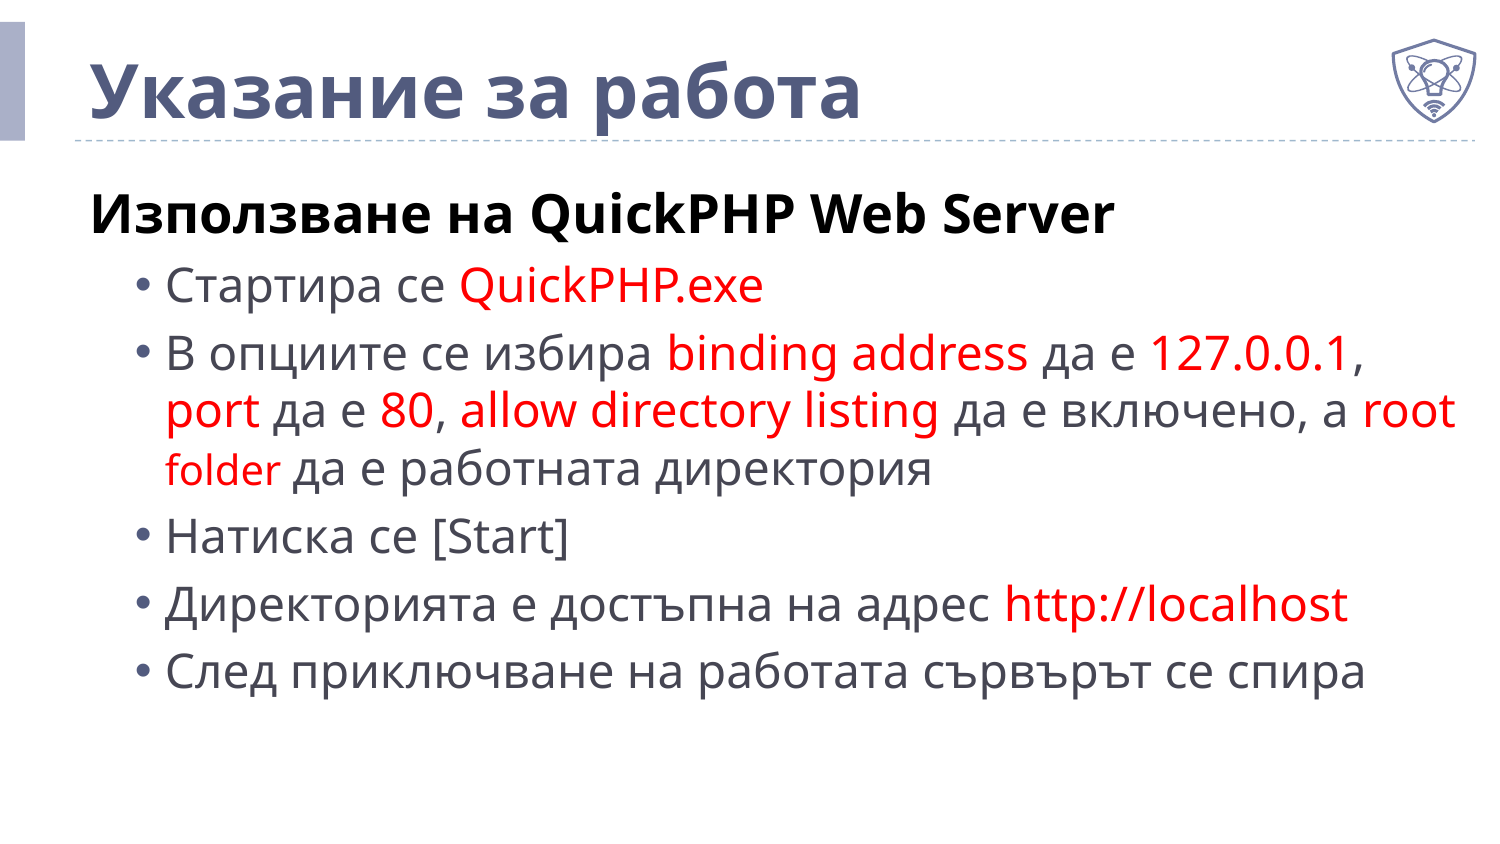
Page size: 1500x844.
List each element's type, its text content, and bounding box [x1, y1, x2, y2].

list Използване на QuickPHP Web Server Стартира се QuickPHP.exe В опциите се избира binding address да е 127.0.0.1, port да е 80, allow directory listing да е включено, а root folder да е работната директория Натиска се [Start] Директорията е достъпна на адрес http://localhost След приключване на работата сървърът се спира [75, 171, 1475, 835]
title Указание за работа [75, 18, 1475, 141]
